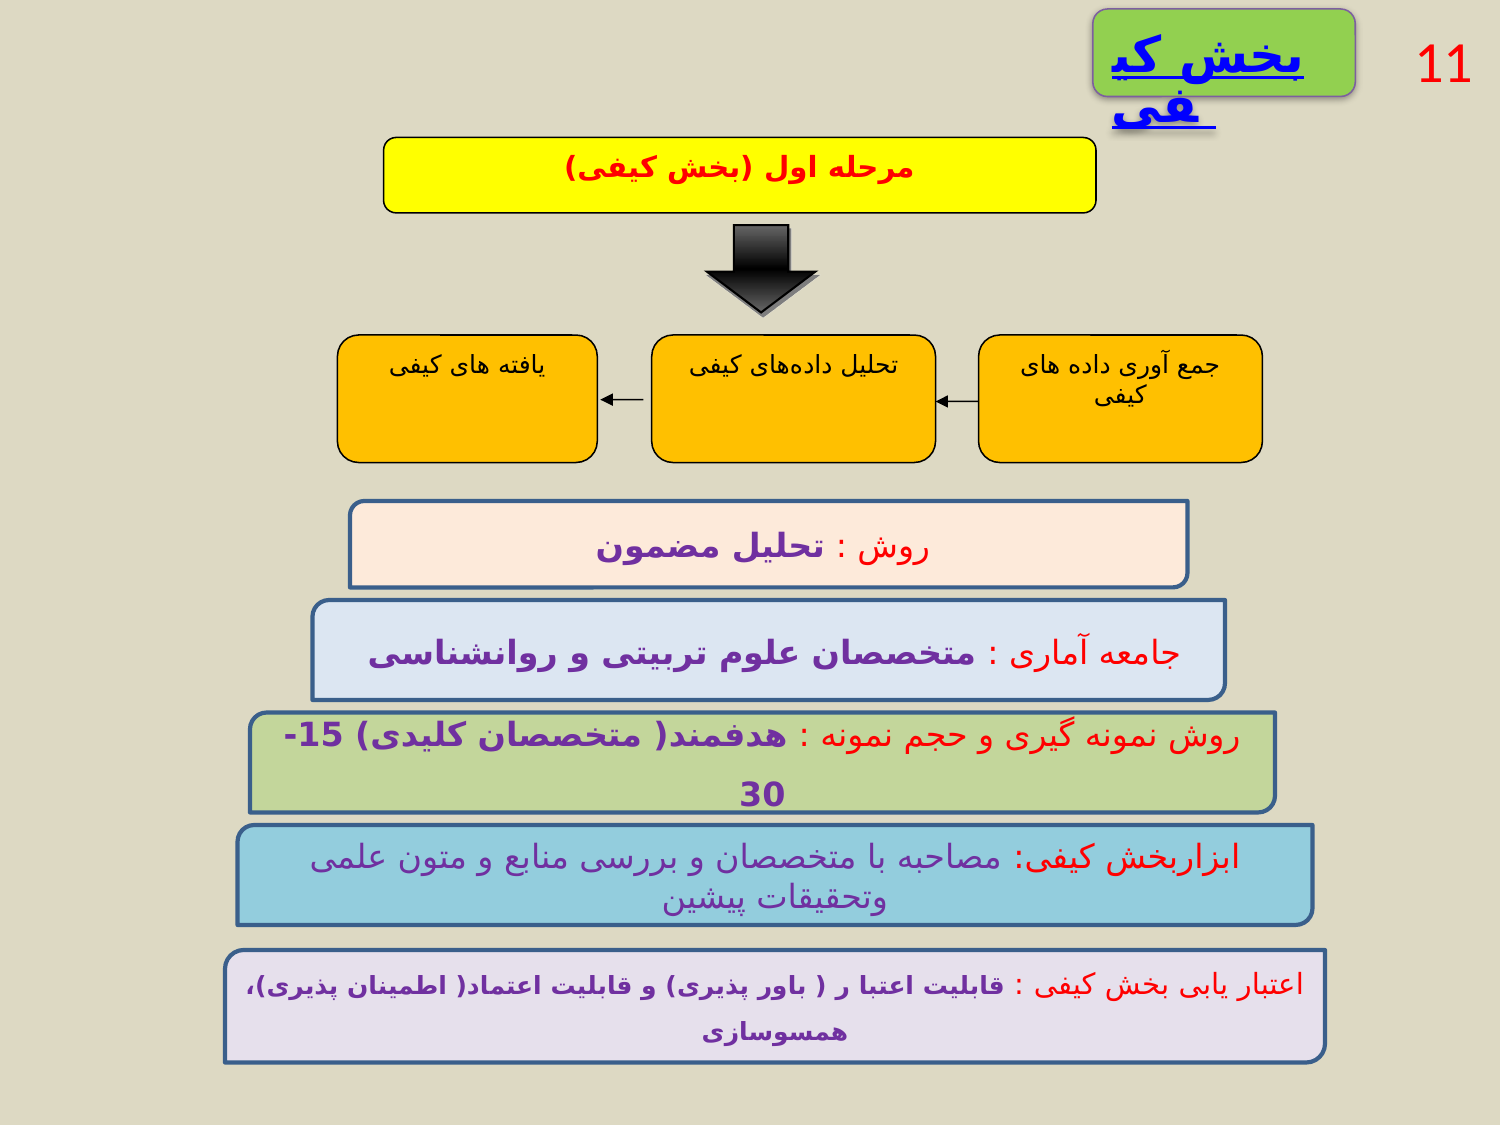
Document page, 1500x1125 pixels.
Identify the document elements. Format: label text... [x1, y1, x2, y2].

text_box بخش کیفی [1092, 8, 1357, 98]
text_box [337, 137, 1263, 463]
text_box 11 [1387, 17, 1500, 102]
text_box ابزاربخش کیفی: مصاحبه با متخصصان و بررسی منابع و متون علمی وتحقیقات پیشین [235, 822, 1315, 928]
text_box اعتبار یابی بخش کیفی : قابلیت اعتبا ر ( باور پذیری) و قابلیت اعتماد( اطمینان پذیری)، همسوسازی [222, 947, 1328, 1065]
text_box جامعه آماری : متخصصان علوم تربیتی و روانشناسی [310, 597, 1228, 703]
text_box روش : تحلیل مضمون [347, 498, 1190, 590]
text_box روش نمونه گیری و حجم نمونه : هدفمند( متخصصان کلیدی) 15-30 [247, 710, 1278, 815]
